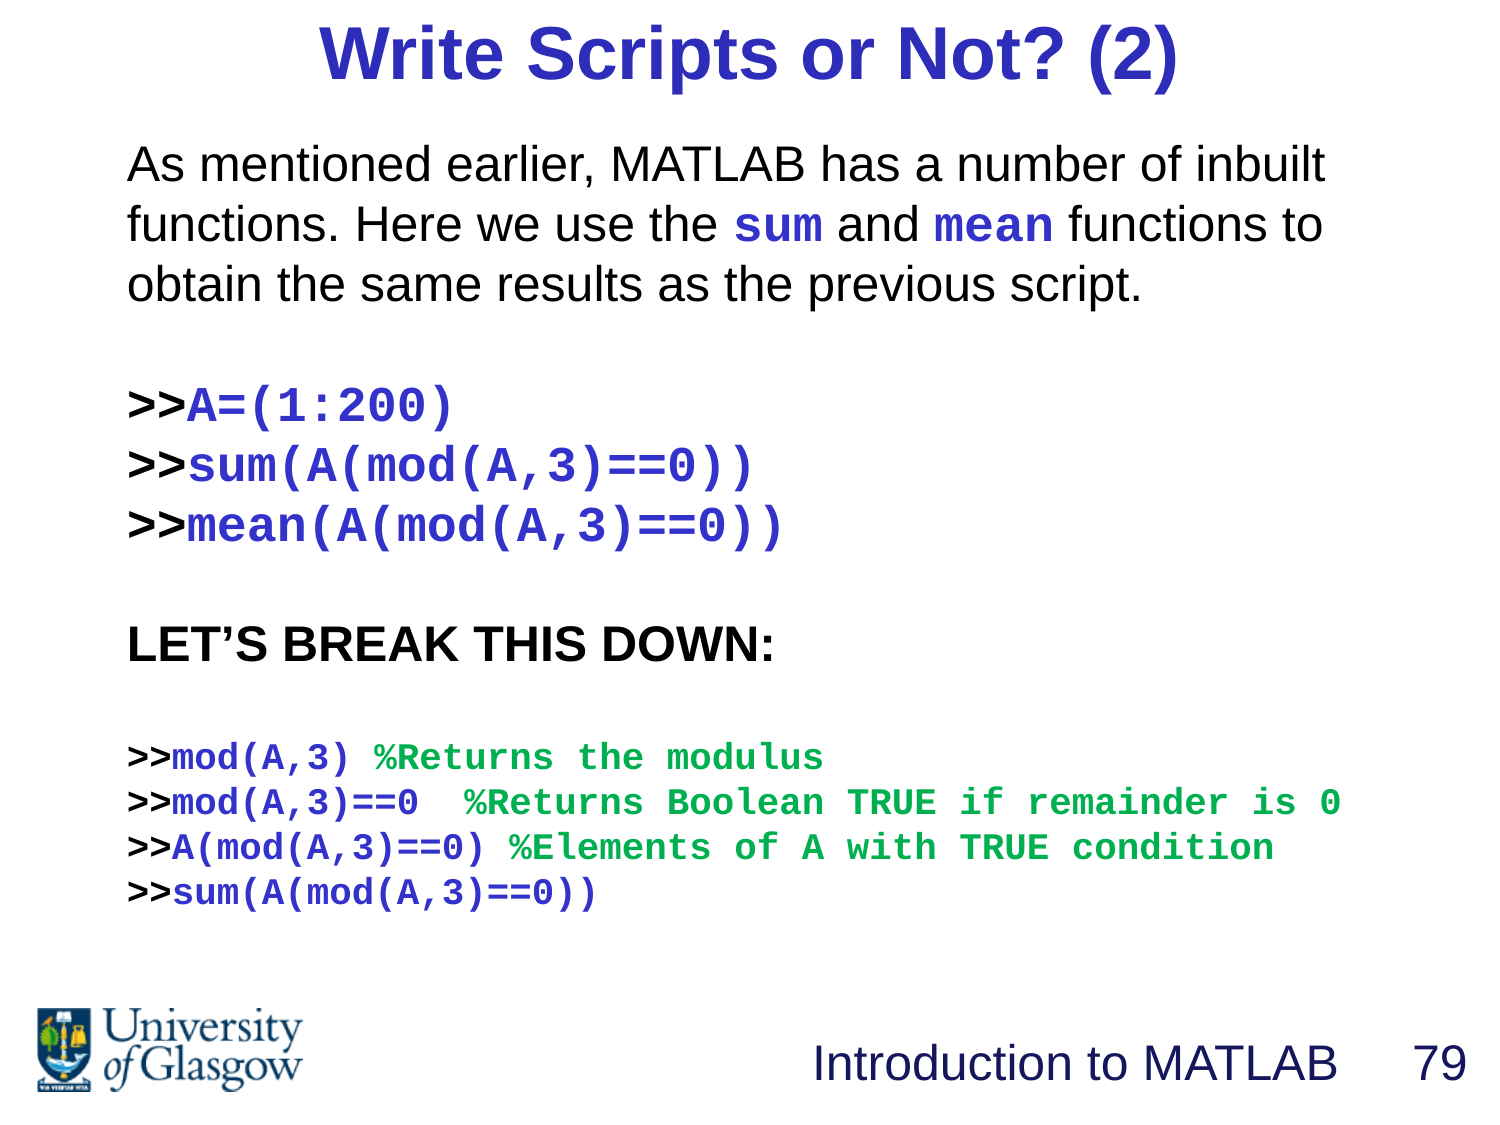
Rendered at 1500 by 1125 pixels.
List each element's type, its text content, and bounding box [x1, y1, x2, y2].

text_box Write Scripts or Not? (2) [135, 0, 1365, 111]
text_box As mentioned earlier, MATLAB has a number of inbuilt functions. Here we use the sum and mean functions to obtain the same results as the previous script. >>A=(1:200) >>sum(A(mod(A,3)==0)) >>mean(A(mod(A,3)==0)) LET’S BREAK THIS DOWN: >>mod(A,3) %Returns the modulus >>mod(A,3)==0 %Returns Boolean TRUE if remainder is 0 >>A(mod(A,3)==0) %Elements of A with TRUE condition >>sum(A(mod(A,3)==0)) [112, 124, 1459, 1125]
picture [37, 1008, 112, 1092]
